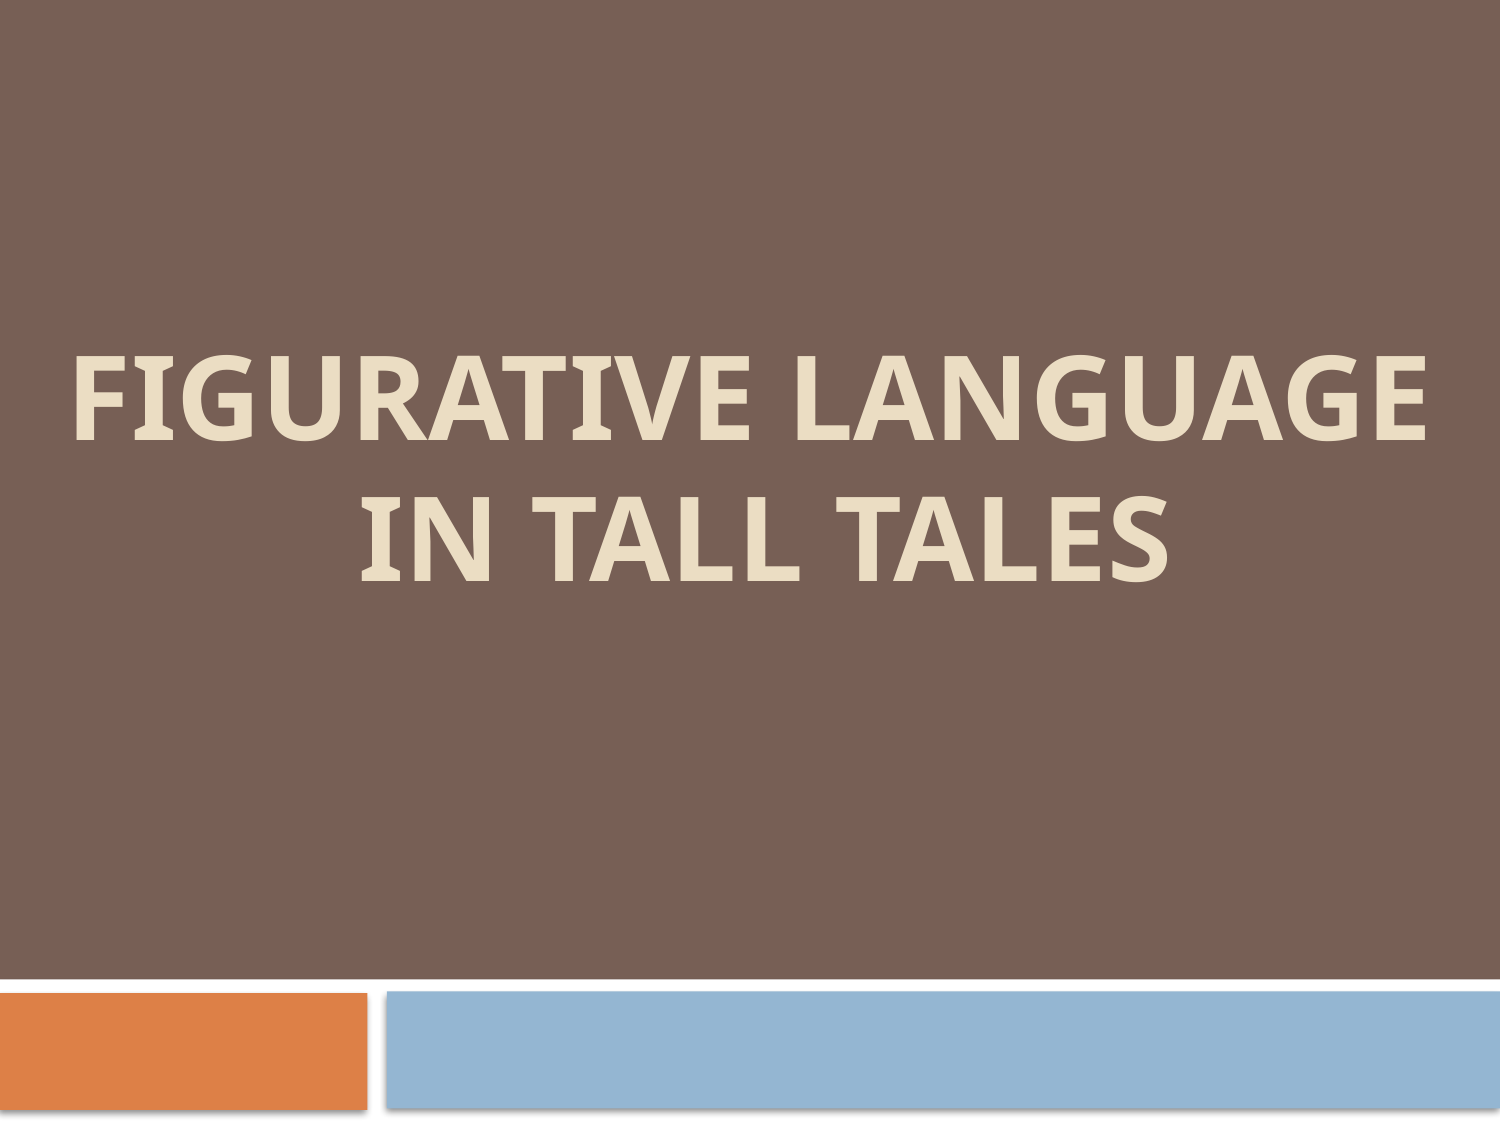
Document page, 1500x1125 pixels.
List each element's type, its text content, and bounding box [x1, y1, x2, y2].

title Figurative Language In Tall Tales [24, 200, 1475, 613]
